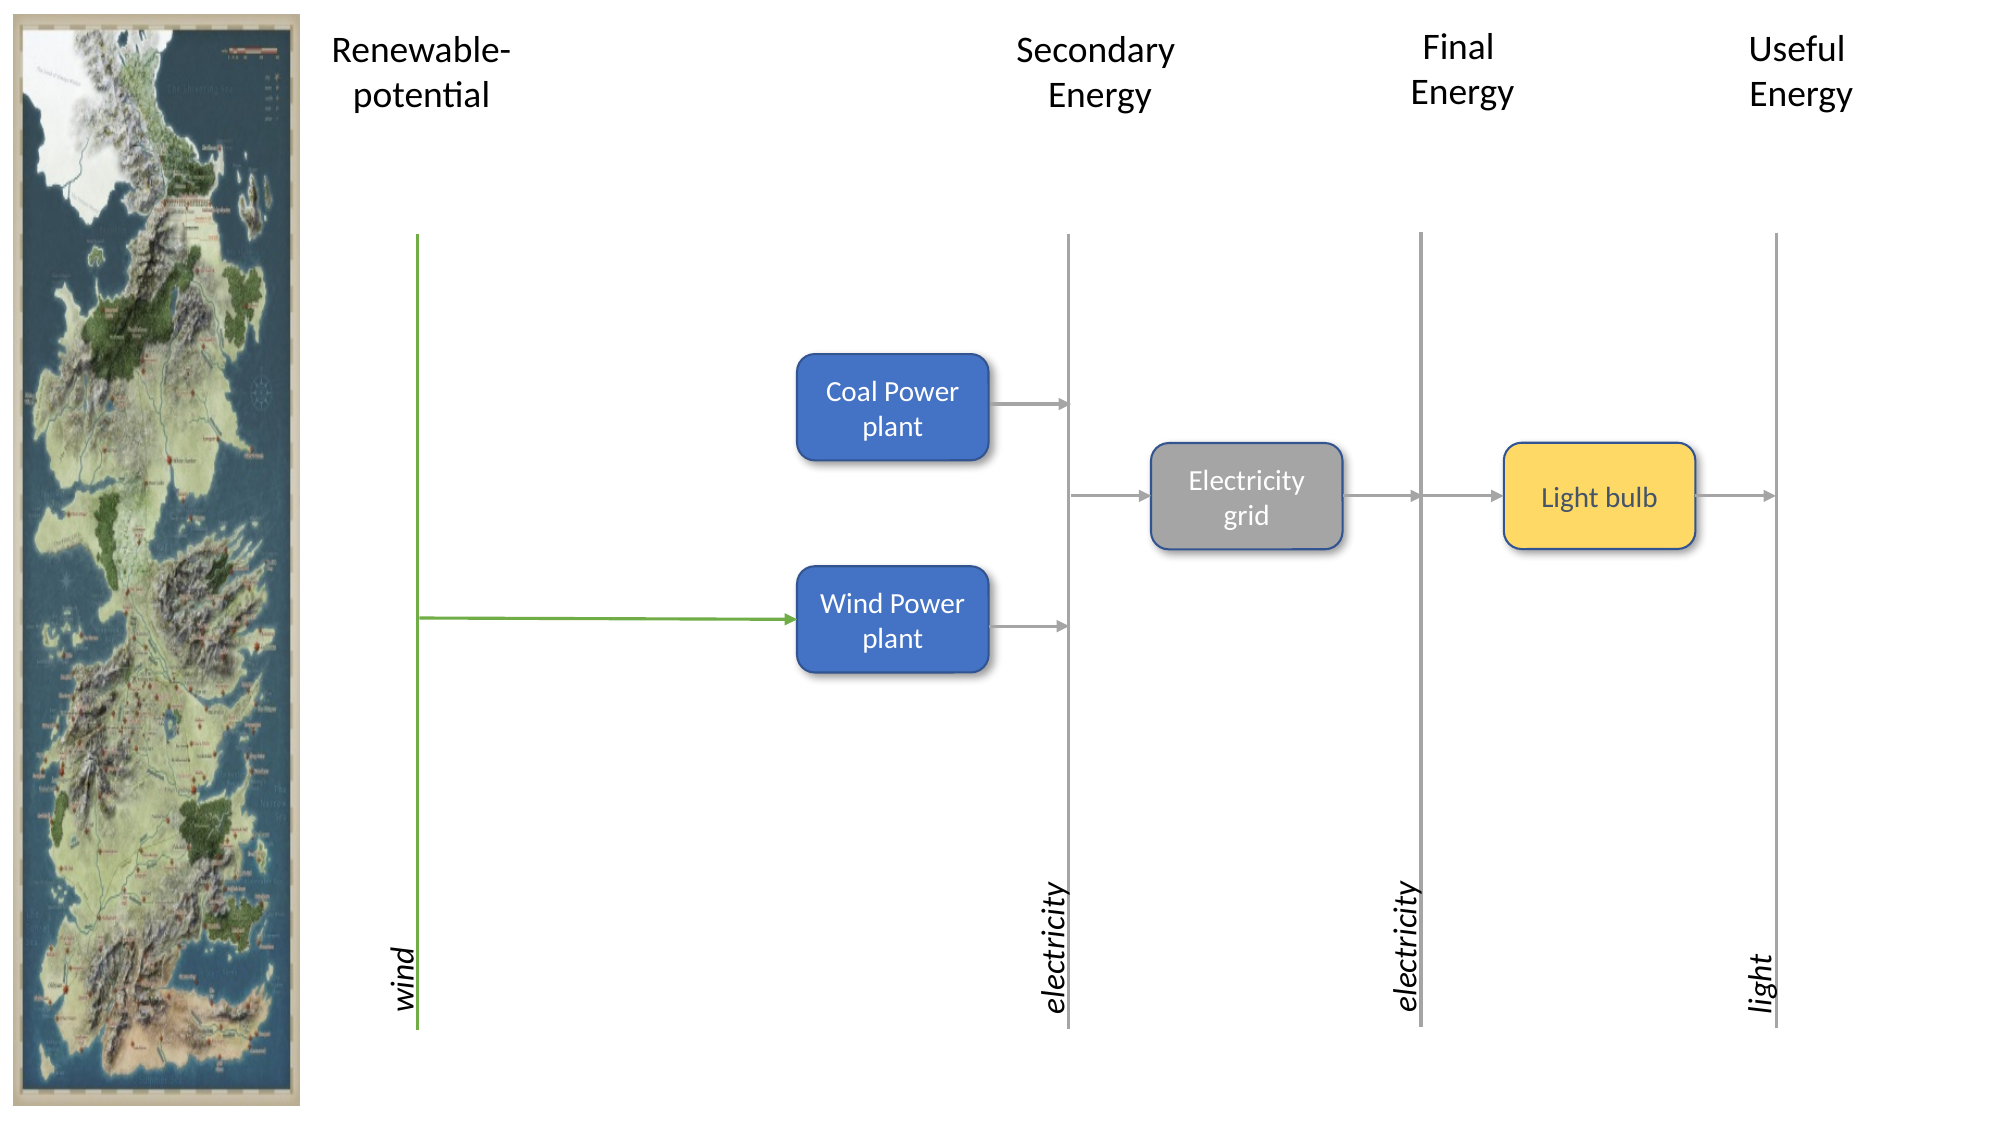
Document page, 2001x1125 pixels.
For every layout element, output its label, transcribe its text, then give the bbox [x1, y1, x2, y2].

text_box light [1730, 791, 1786, 1030]
text_box electricity [1375, 790, 1421, 1028]
text_box Electricity grid [1149, 441, 1344, 551]
text_box Coal Power plant [795, 353, 990, 462]
text_box Light bulb [1502, 441, 1697, 551]
text_box wind [418, 790, 428, 1028]
text_box electricity [1069, 791, 1079, 1030]
text_box Secondary Energy [927, 18, 1265, 123]
text_box wind [372, 790, 417, 1028]
text_box Final Energy [1290, 14, 1627, 120]
text_box Wind Power plant [795, 565, 990, 674]
picture [13, 14, 300, 1106]
text_box Useful Energy [1628, 16, 1966, 122]
text_box Renewable- potential [300, 18, 543, 123]
text_box electricity [1422, 790, 1431, 1028]
text_box electricity [1023, 791, 1068, 1030]
